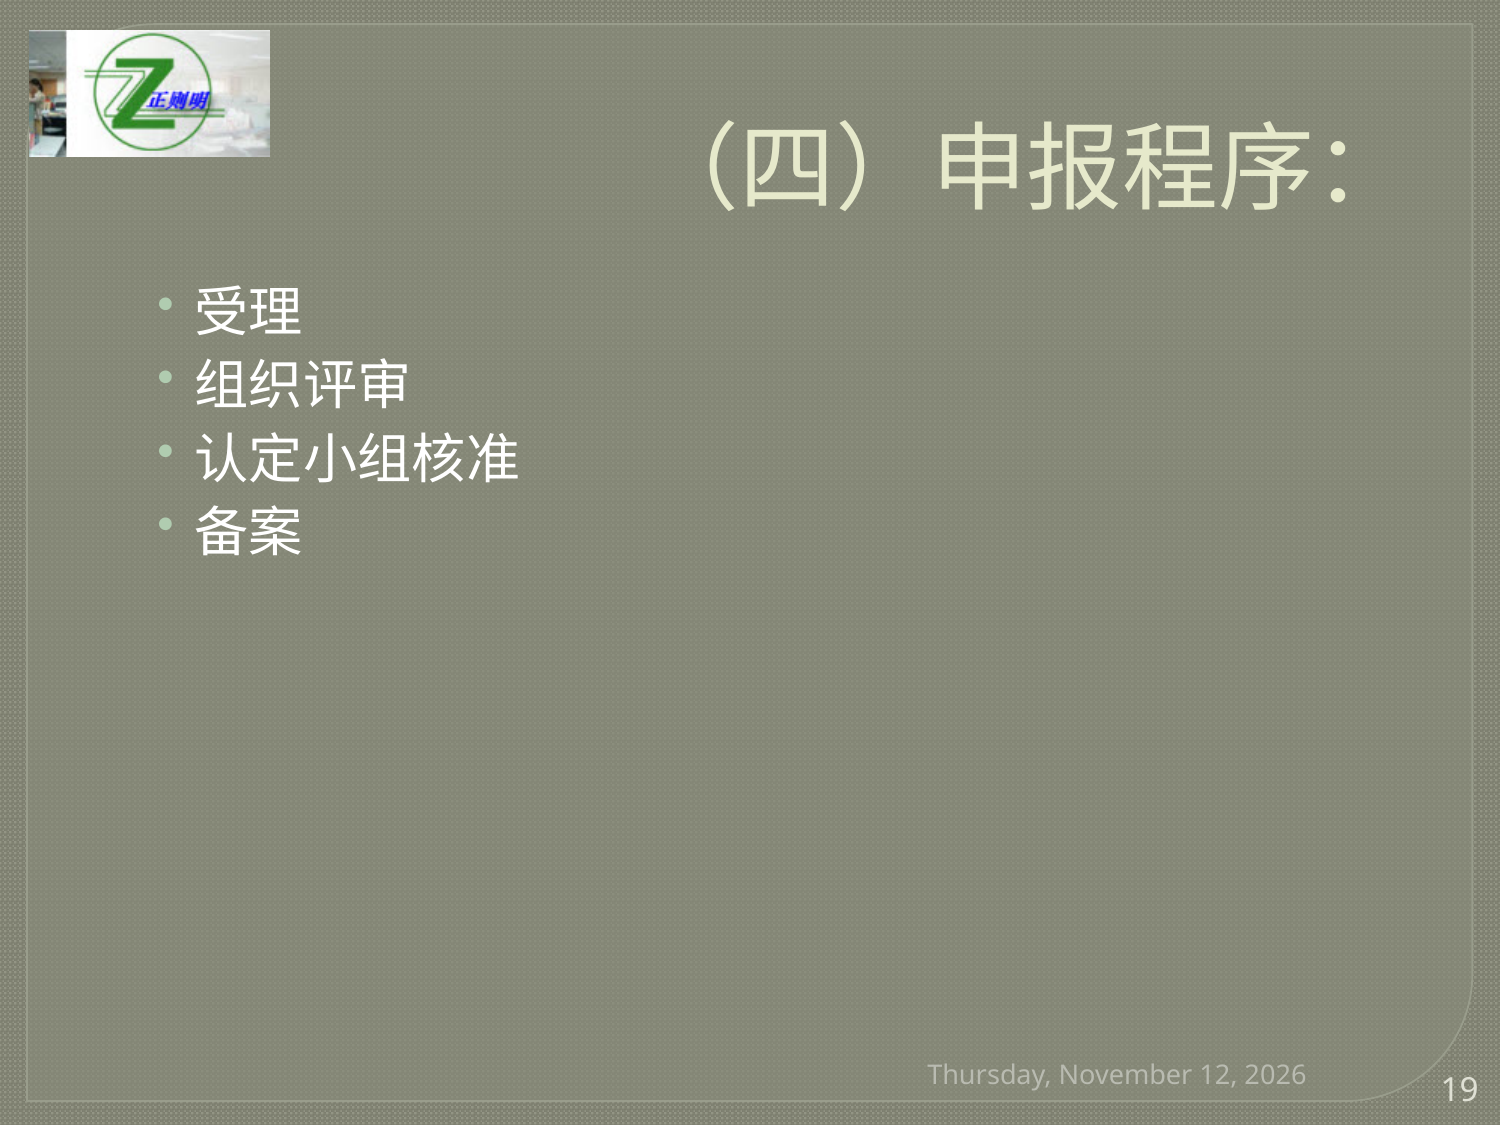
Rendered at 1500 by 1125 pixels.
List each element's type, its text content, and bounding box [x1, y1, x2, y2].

picture [29, 30, 270, 157]
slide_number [912, 1050, 1405, 1095]
title （四）申报程序： [75, 41, 1425, 230]
list 受理 组织评审 认定小组核准 备案 [75, 270, 1425, 1013]
slide_number 19 [1417, 1068, 1494, 1114]
